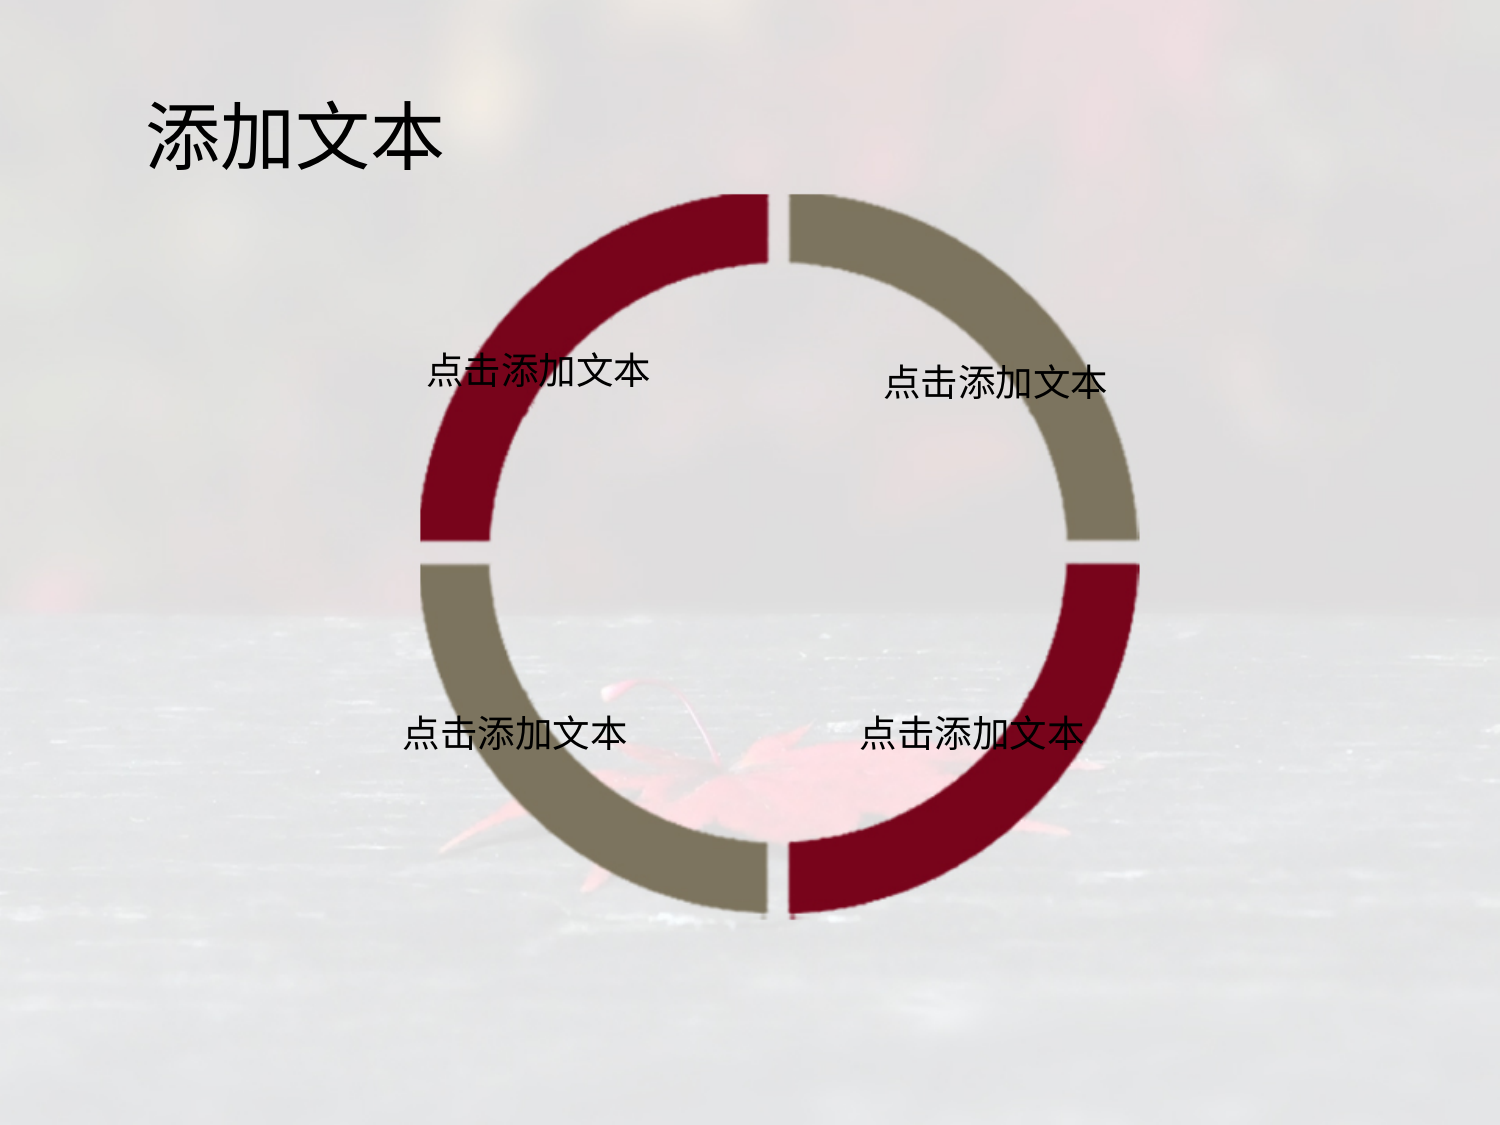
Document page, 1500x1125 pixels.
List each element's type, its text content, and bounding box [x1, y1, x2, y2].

text_box 添加文本 [130, 81, 461, 187]
text_box 点击添加文本 [411, 339, 667, 400]
text_box 点击添加文本 [387, 703, 643, 763]
picture [0, 0, 1500, 1125]
text_box 点击添加文本 [845, 703, 1100, 763]
text_box 点击添加文本 [868, 351, 1124, 412]
